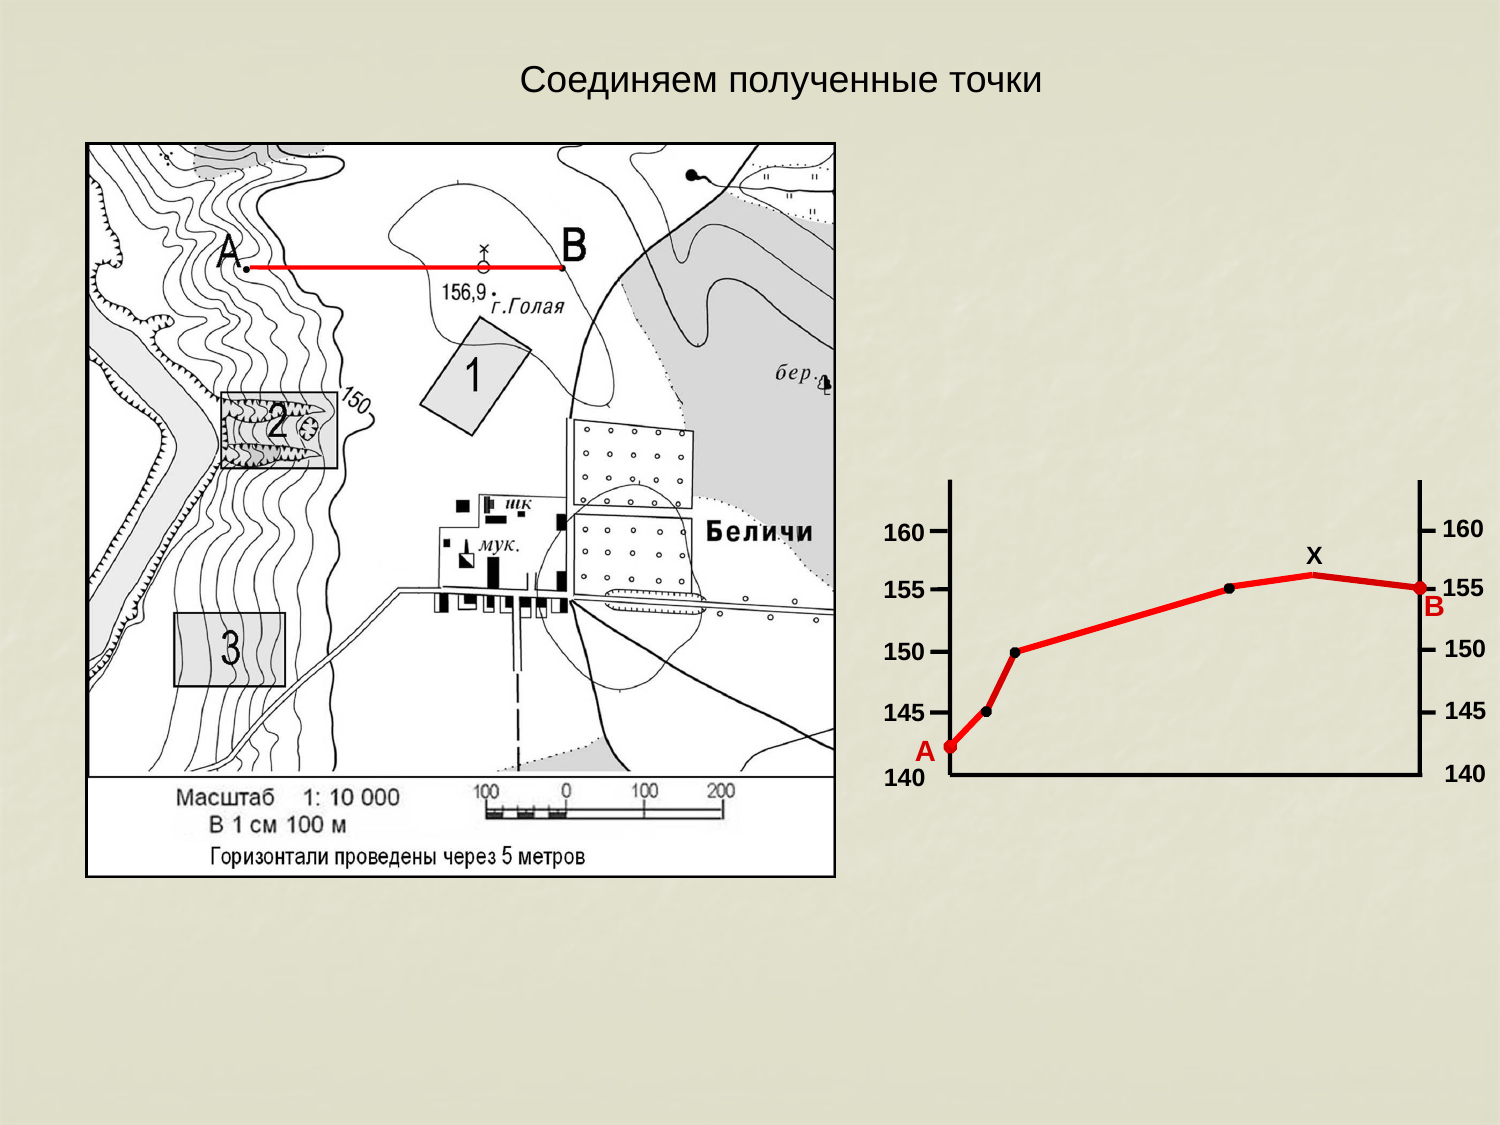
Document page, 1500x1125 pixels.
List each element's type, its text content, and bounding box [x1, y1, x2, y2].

text_box Соединяем полученные точки [200, 47, 1363, 108]
text_box 160 [1407, 505, 1500, 551]
text_box 160 [848, 508, 961, 554]
picture [85, 141, 836, 878]
text_box 145 [848, 689, 961, 734]
text_box 155 [1407, 564, 1500, 609]
text_box 140 [1409, 750, 1500, 795]
text_box [1010, 648, 1020, 657]
text_box А [899, 724, 963, 775]
text_box 140 [848, 753, 961, 799]
text_box 150 [848, 628, 961, 674]
text_box 145 [1409, 687, 1500, 733]
text_box [981, 707, 991, 717]
text_box [1224, 584, 1234, 593]
text_box 150 [1409, 624, 1500, 670]
text_box Х [1264, 532, 1365, 577]
text_box 155 [848, 565, 961, 611]
text_box В [1409, 580, 1472, 631]
